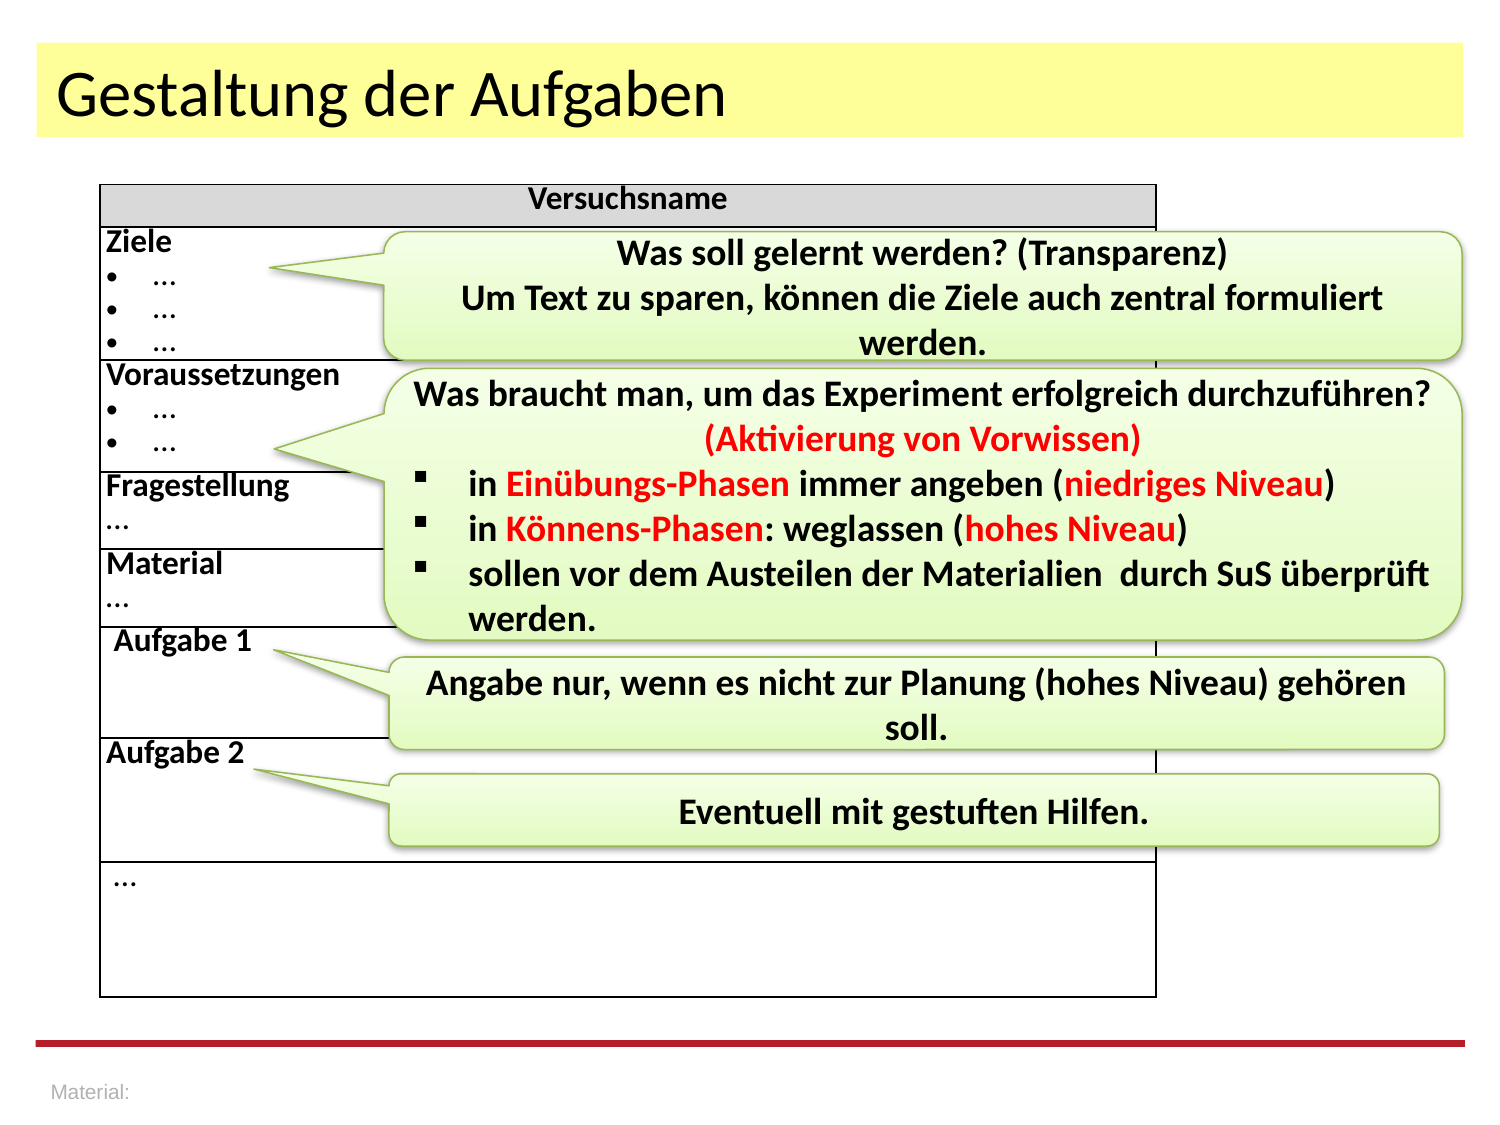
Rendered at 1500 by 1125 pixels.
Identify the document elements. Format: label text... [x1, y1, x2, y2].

text_box Was soll gelernt werden? (Transparenz) Um Text zu sparen, können die Ziele auch zentral formuliert werden. [268, 230, 1463, 361]
text_box Angabe nur, wenn es nicht zur Planung (hohes Niveau) gehören soll. [272, 648, 1446, 751]
table_cell … [101, 863, 1155, 996]
footer Material: [35, 1061, 768, 1122]
table_cell Aufgabe 2 [101, 739, 1155, 861]
table_header Versuchsname [101, 185, 1155, 226]
table_cell Material … [101, 550, 386, 626]
text_box Was braucht man, um das Experiment erfolgreich durchzuführen? (Aktivierung von Vorwissen) in Einübungs-Phasen immer angeben (niedriges Niveau) in Könnens-Phasen: weglassen (hohes Niveau) sollen vor dem Austeilen der Materialien durch SuS überprüft werden. [273, 367, 1463, 641]
table_cell Ziele … … … [101, 228, 1155, 359]
table_cell Fragestellung … [101, 473, 378, 548]
title Gestaltung der Aufgaben [41, 42, 1459, 149]
table_cell Voraussetzungen … … [101, 361, 406, 471]
table_cell Aufgabe 1 [101, 628, 1155, 737]
text_box Eventuell mit gestuften Hilfen. [253, 768, 1441, 847]
